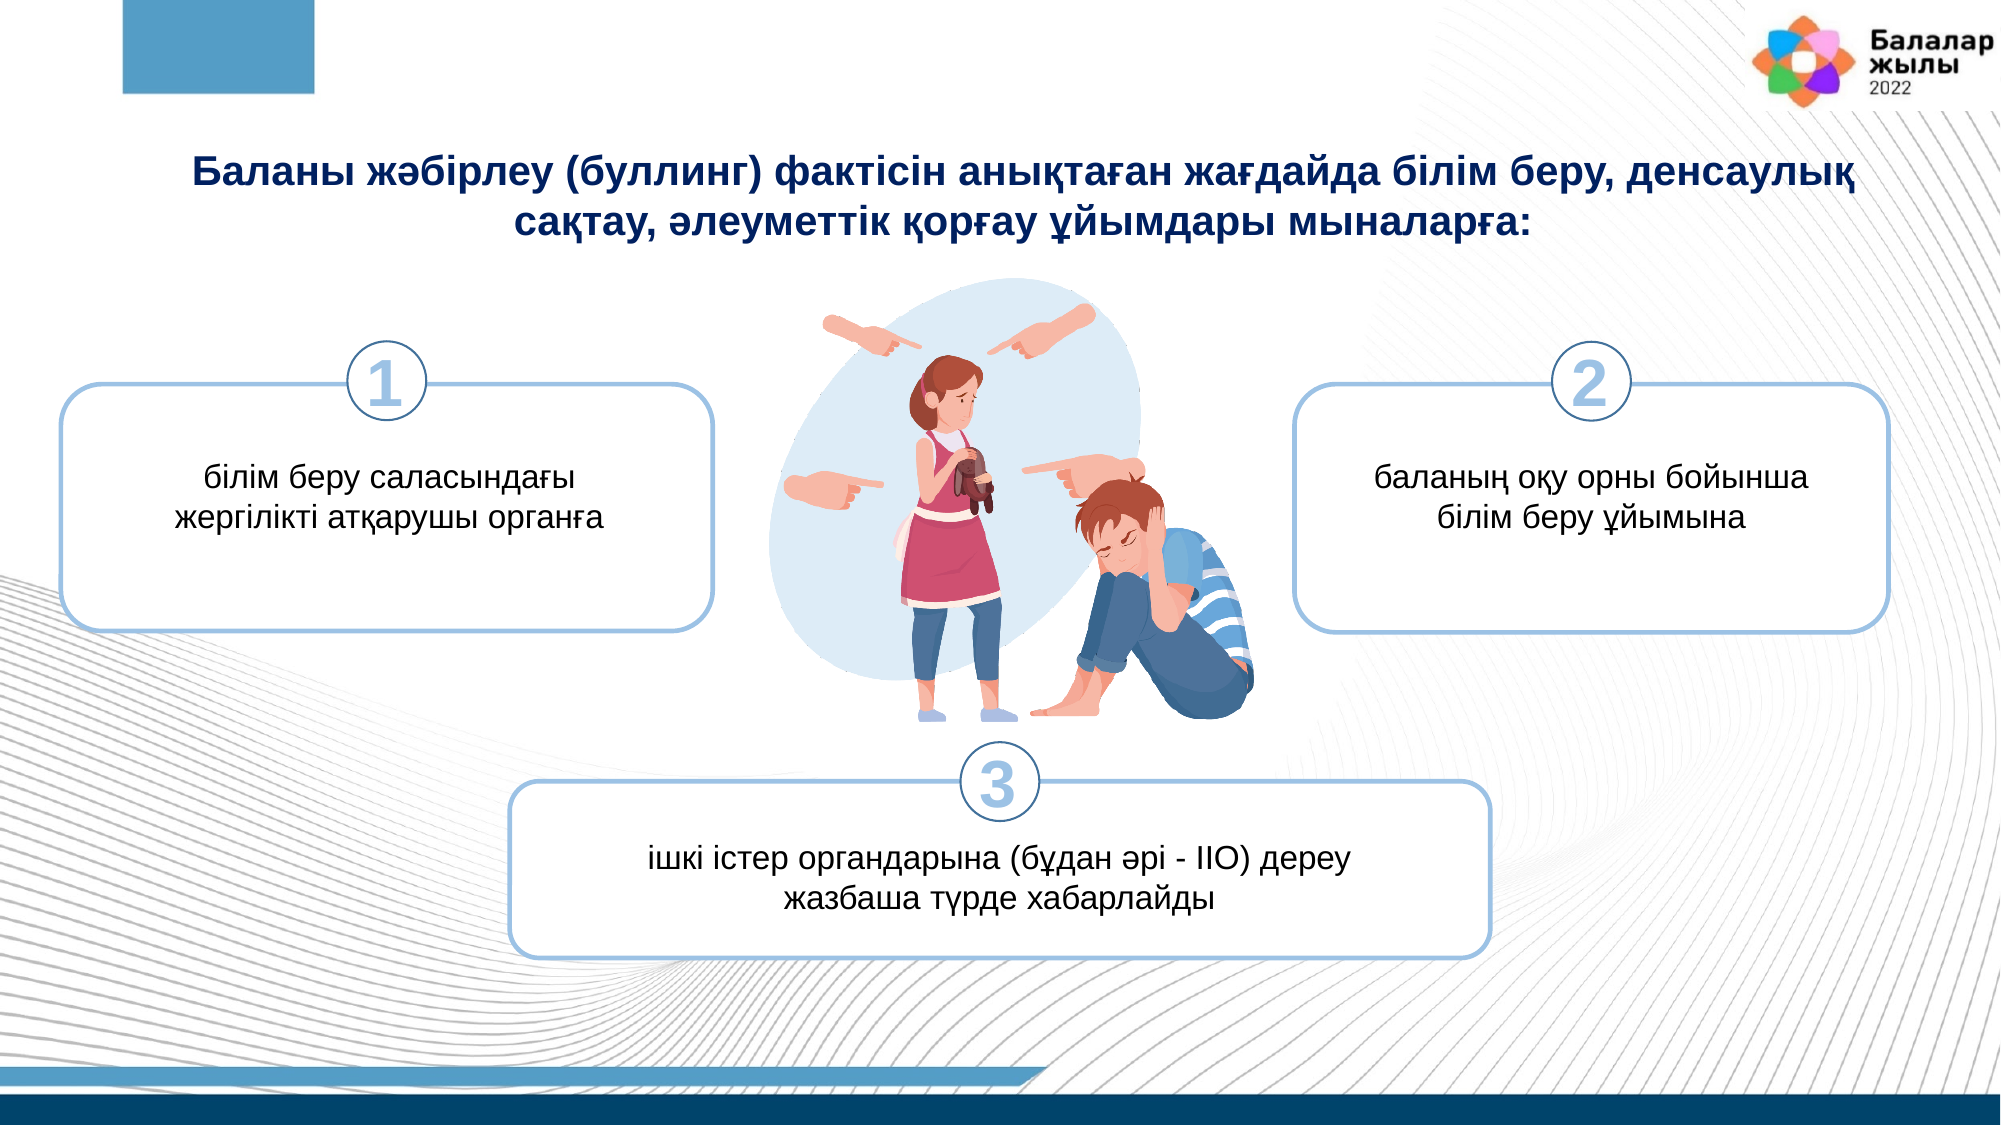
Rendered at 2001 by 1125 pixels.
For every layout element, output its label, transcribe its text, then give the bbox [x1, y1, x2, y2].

text_box 3 [964, 733, 1029, 828]
text_box ішкі істер органдарына (бұдан әрі - ІІО) дереу жазбаша түрде хабарлайды [591, 829, 1409, 908]
text_box 1 [351, 332, 416, 428]
text_box [960, 765, 964, 798]
text_box [1552, 364, 1556, 399]
text_box 2 [1556, 332, 1620, 428]
text_box [1294, 384, 1889, 633]
picture [0, 0, 2001, 1125]
text_box білім беру саласындағы жергілікті атқарушы органға [142, 447, 638, 544]
text_box [1620, 353, 1631, 409]
text_box [416, 354, 427, 408]
text_box Баланы жәбірлеу (буллинг) фактісін анықтаған жағдайда білім беру, денсаулық сақтау, әлеуметтік қорғау ұйымдары мыналарға: [158, 136, 1889, 252]
text_box [347, 364, 351, 398]
text_box баланың оқу орны бойынша білім беру ұйымына [1343, 447, 1840, 544]
text_box [509, 781, 1491, 958]
text_box [60, 384, 713, 632]
text_box [1029, 755, 1040, 809]
